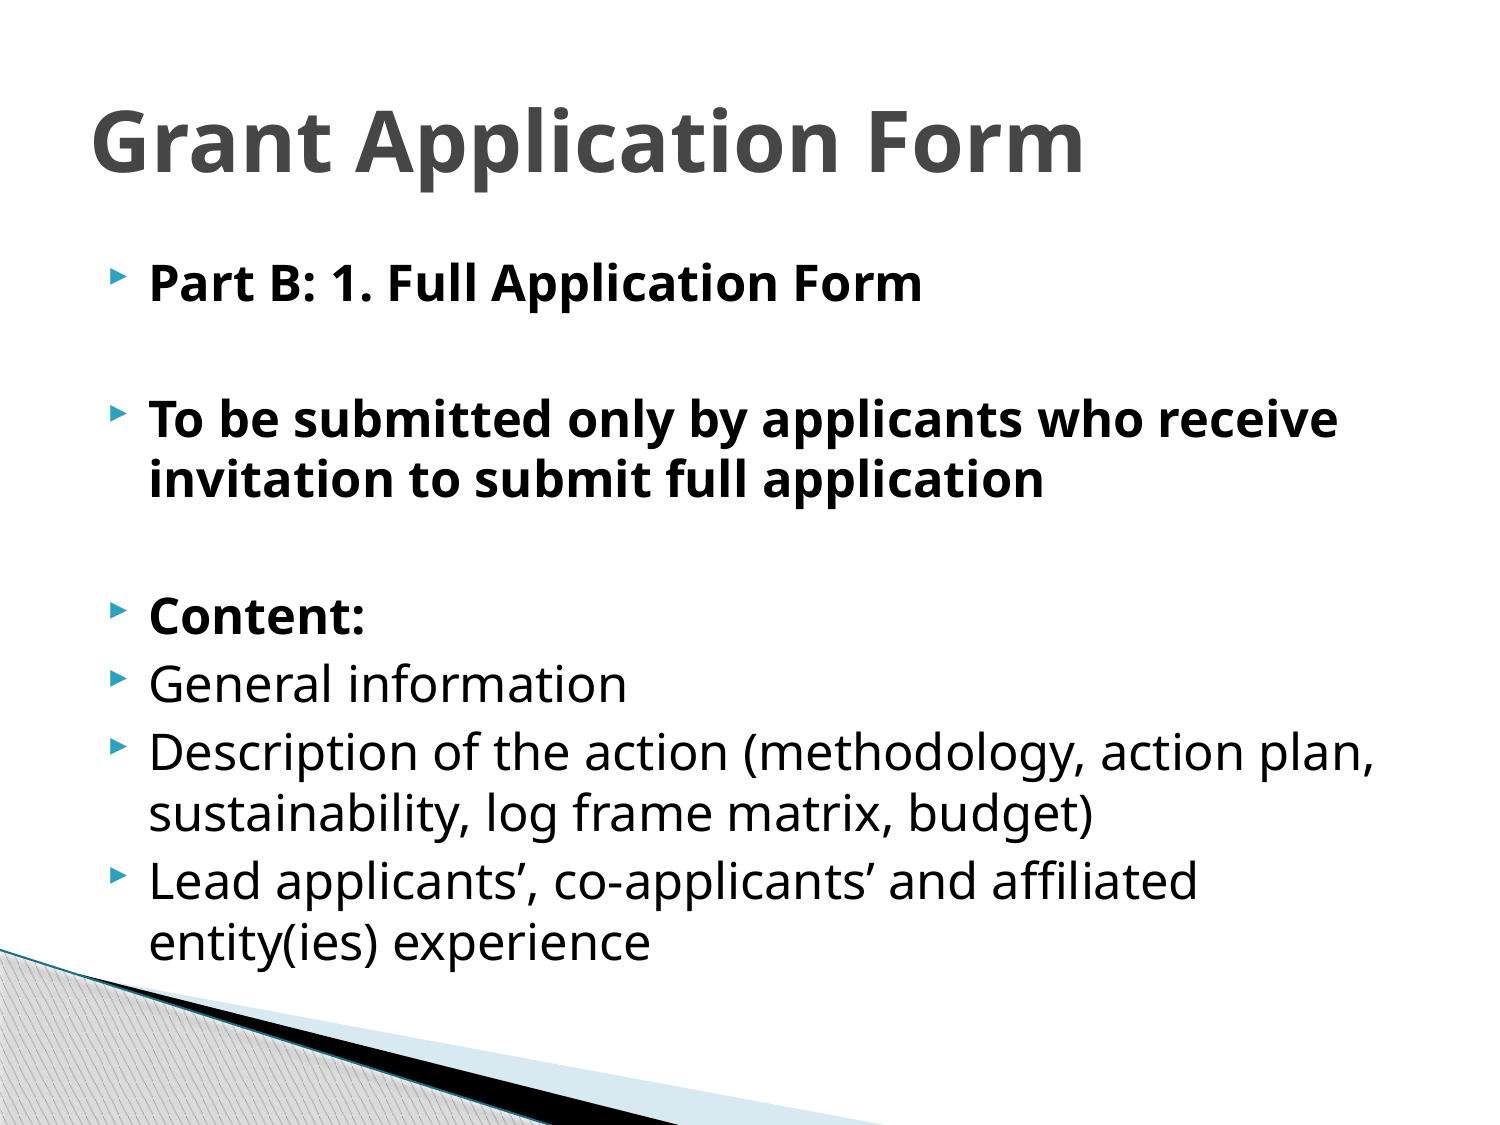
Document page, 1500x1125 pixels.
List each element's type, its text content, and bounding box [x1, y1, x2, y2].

title Grant Application Form [75, 45, 1425, 233]
list Part B: 1. Full Application Form To be submitted only by applicants who receive invitation to submit full application Content: General information Description of the action (methodology, action plan, sustainability, log frame matrix, budget) Lead applicants’, co-applicants’ and affiliated entity(ies) experience [75, 243, 1425, 986]
